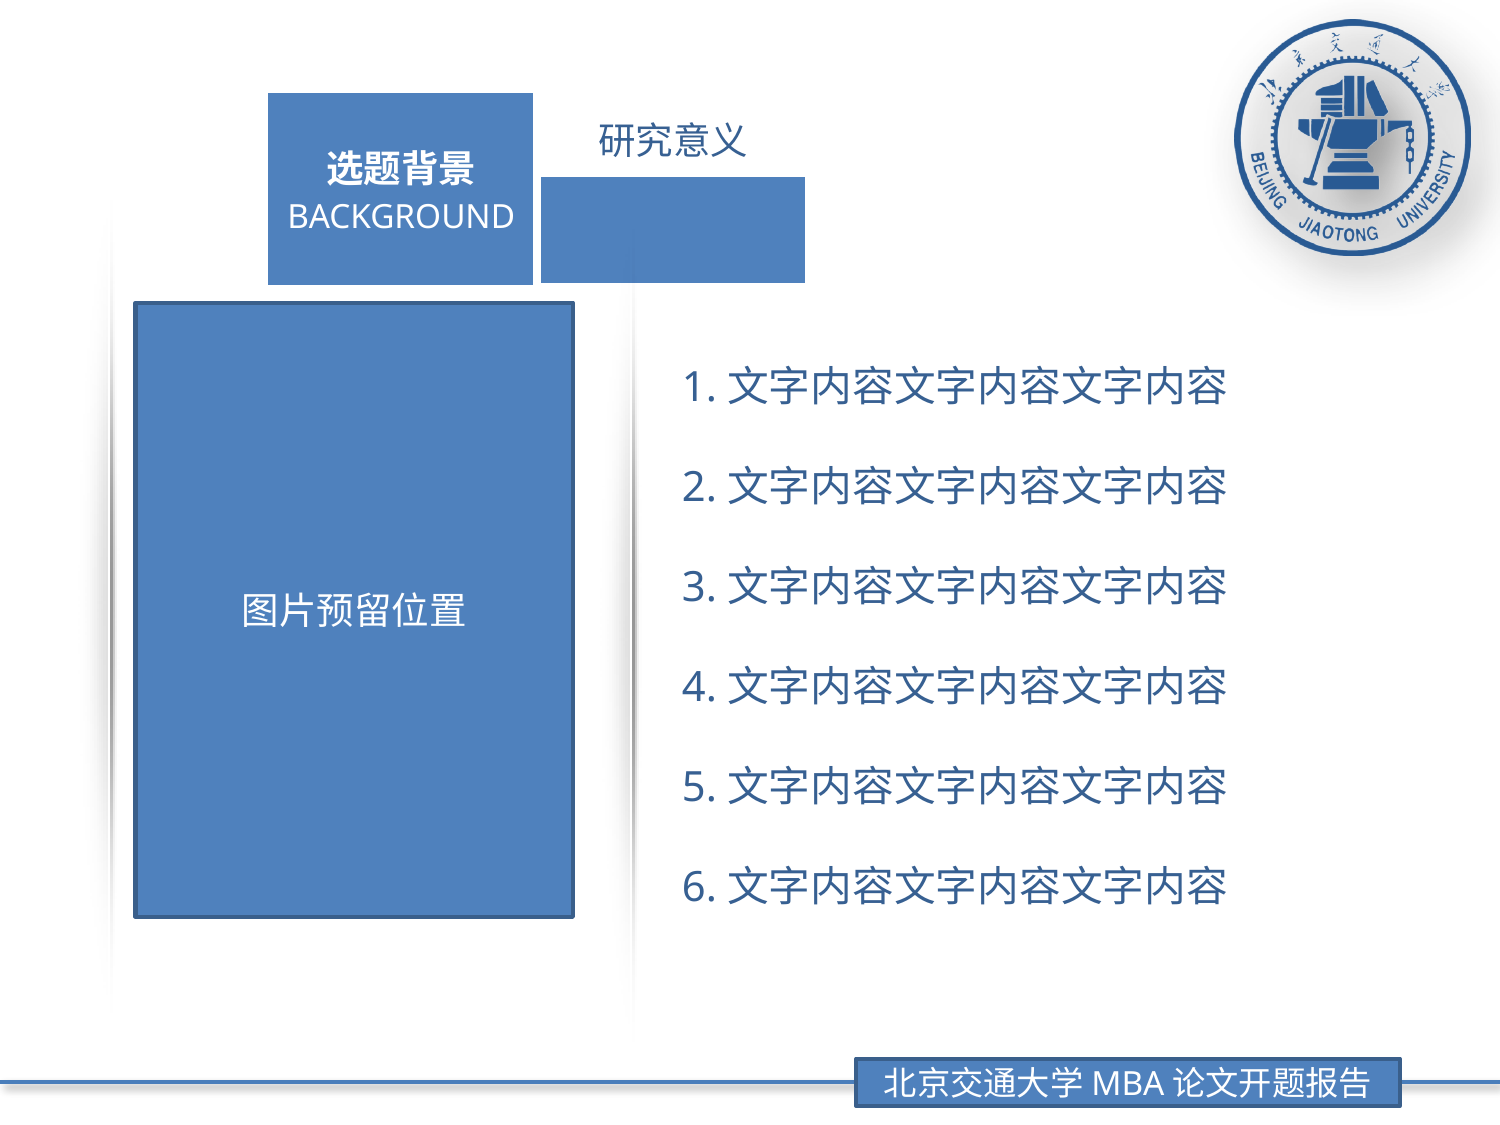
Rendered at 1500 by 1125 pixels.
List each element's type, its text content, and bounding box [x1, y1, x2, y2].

table_header 选题背景 BACKGROUND [268, 93, 533, 285]
text_box 图片预留位置 [133, 301, 575, 919]
table_cell [646, 177, 805, 283]
picture [74, 135, 120, 1081]
picture [596, 160, 642, 1106]
text_box 1.文字内容文字内容文字内容 2.文字内容文字内容文字内容 3.文字内容文字内容文字内容 4.文字内容文字内容文字内容 5.文字内容文字内容文字内容 6.文字内容文字内容文字内容 [667, 302, 1317, 918]
table_cell [541, 177, 591, 283]
table_header 研究意义 [541, 93, 806, 169]
